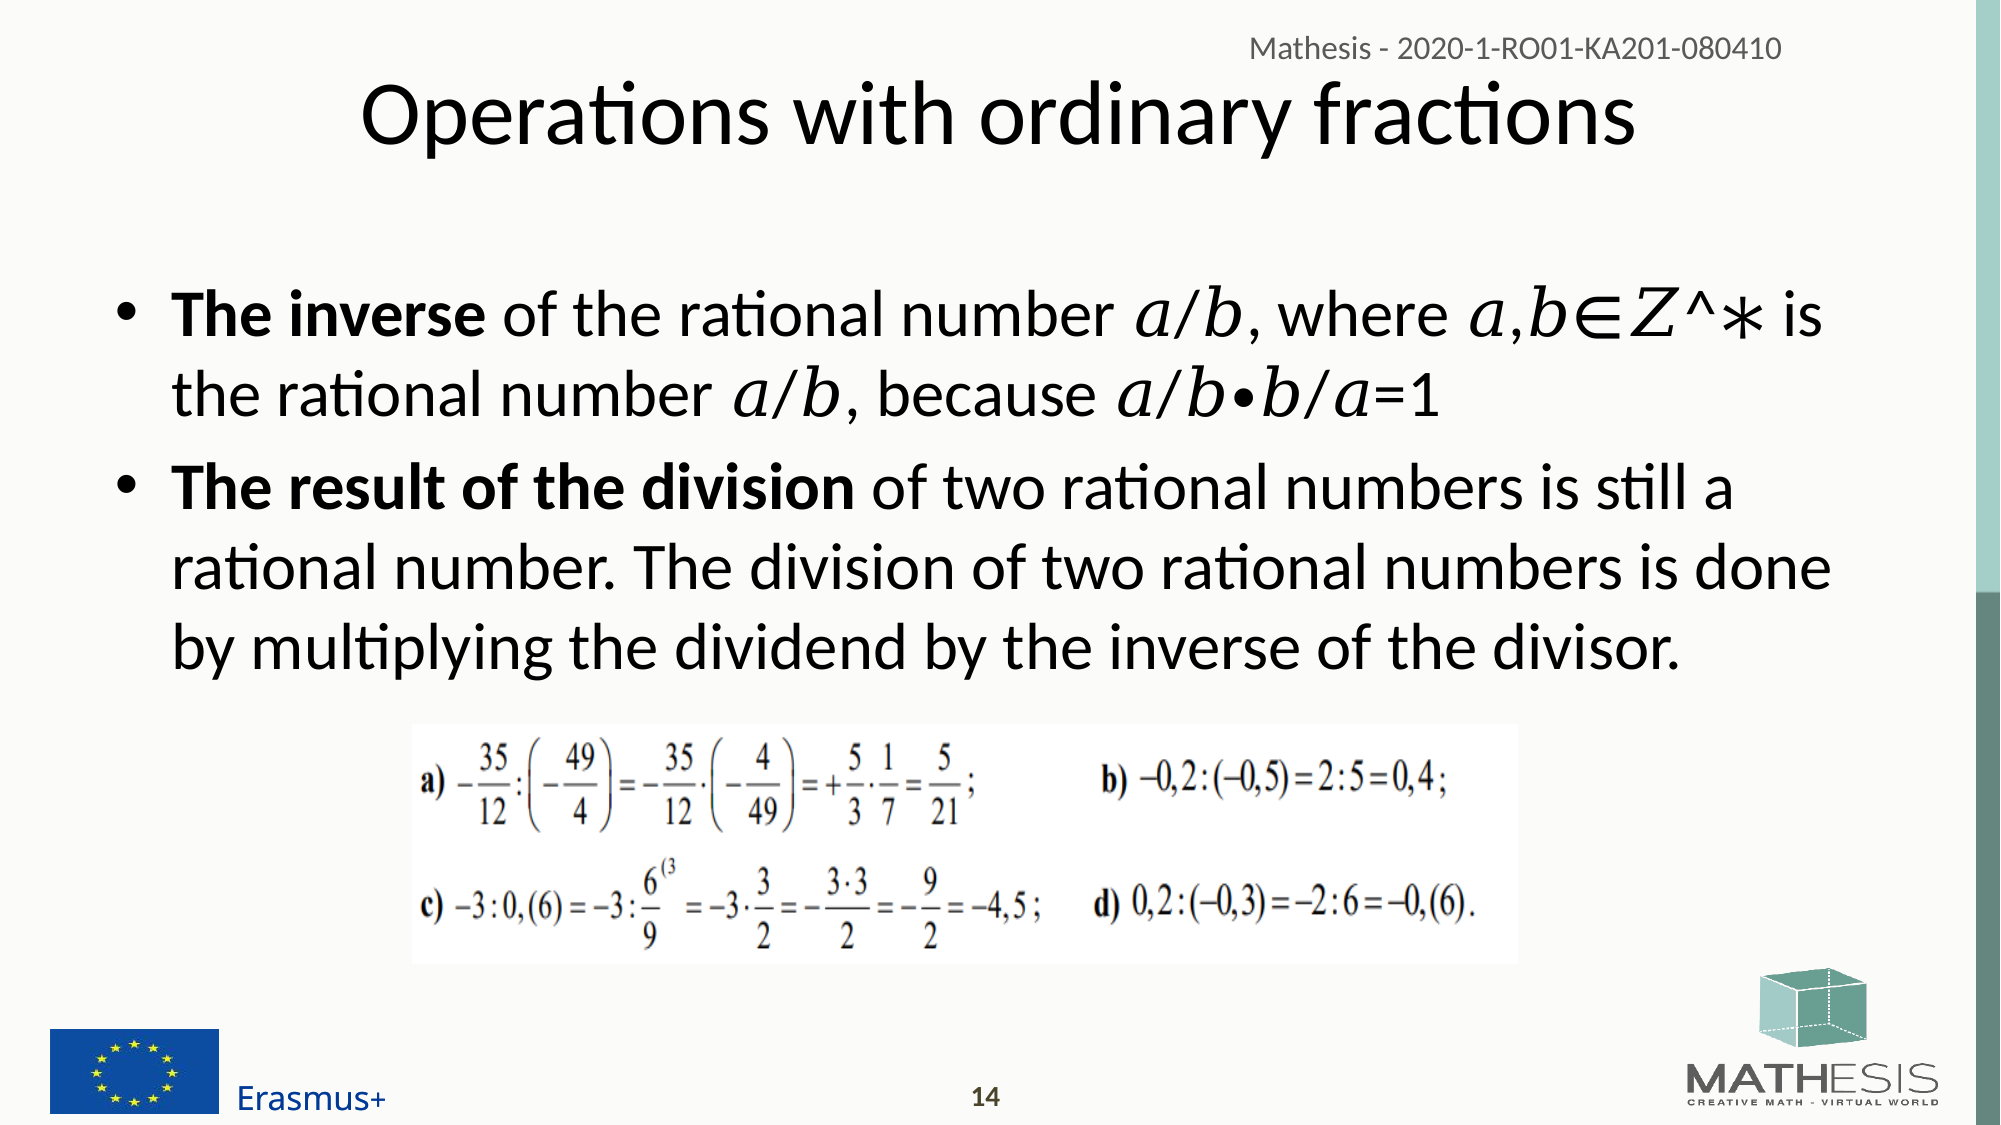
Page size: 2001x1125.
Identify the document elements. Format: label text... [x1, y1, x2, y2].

picture [411, 723, 1518, 965]
picture [50, 1029, 219, 1114]
list The inverse of the rational number 𝑎/𝑏, where 𝑎,𝑏∈𝑍^∗ is the rational number 𝑎/𝑏, because 𝑎/𝑏∙𝑏/𝑎=1 The result of the division of two rational numbers is still a rational number. The division of two rational numbers is done by multiplying the dividend by the inverse of the divisor. [99, 262, 1900, 1005]
title Operations with ordinary fractions [99, 45, 1900, 233]
